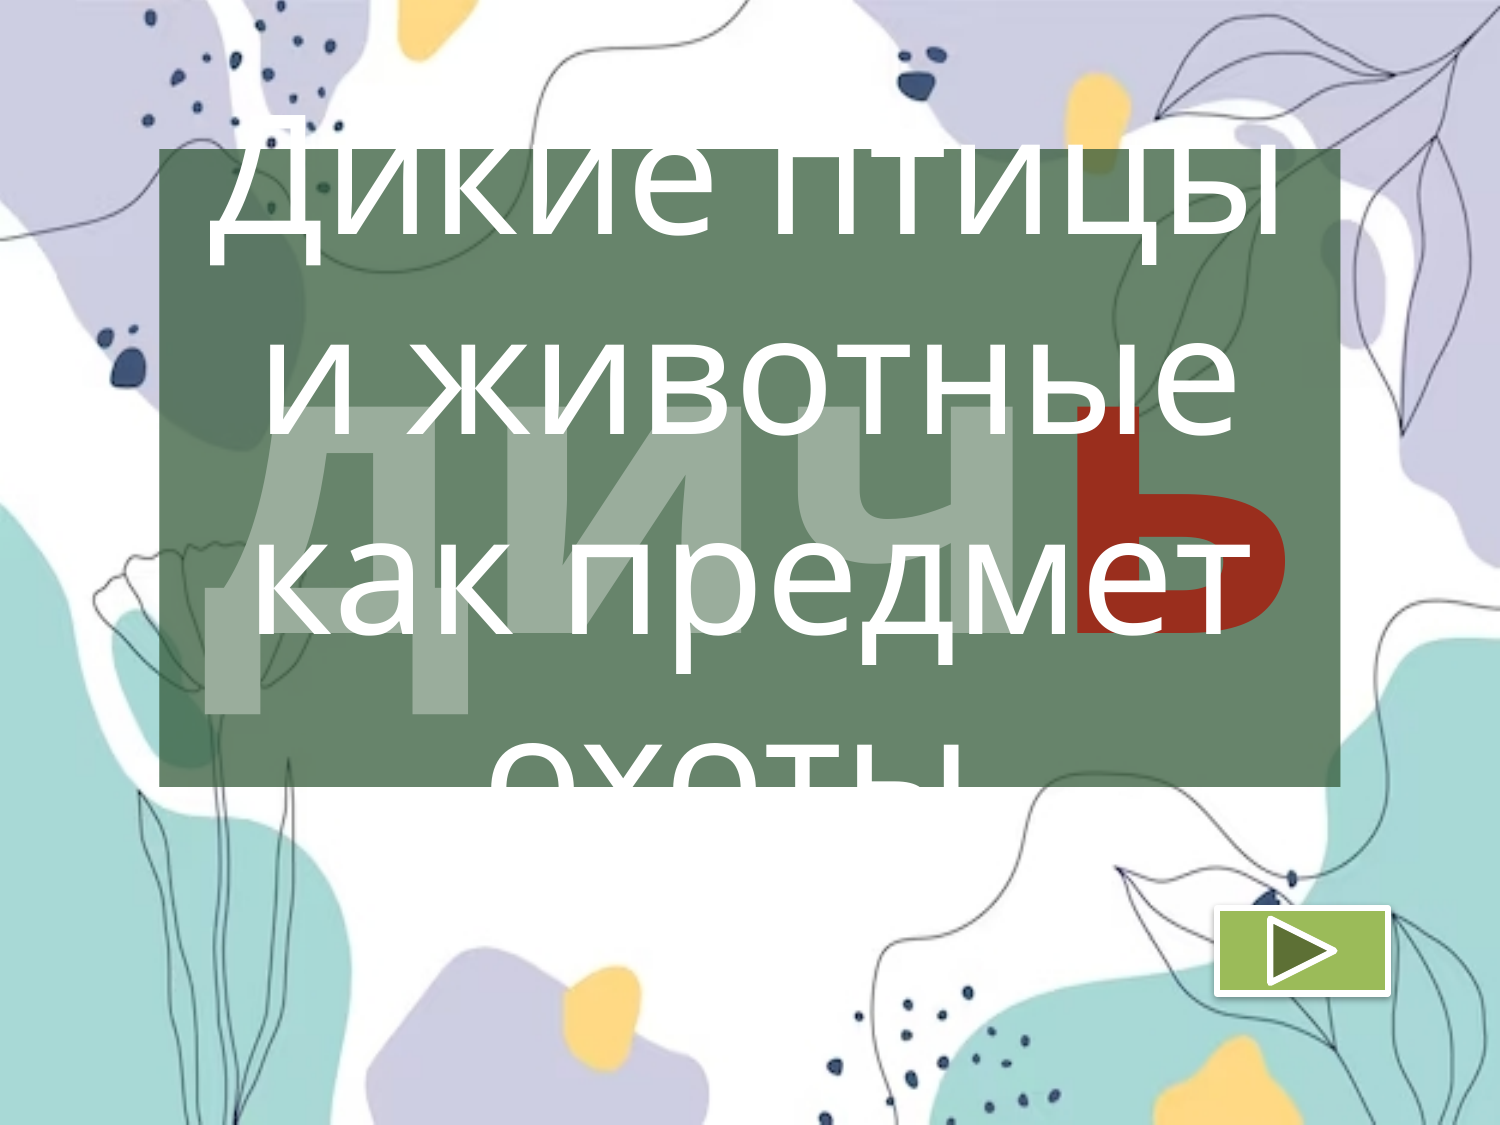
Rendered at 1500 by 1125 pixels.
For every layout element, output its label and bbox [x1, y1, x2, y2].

picture [0, 0, 1500, 1125]
text_box [157, 144, 1343, 789]
text_box [1214, 905, 1391, 997]
